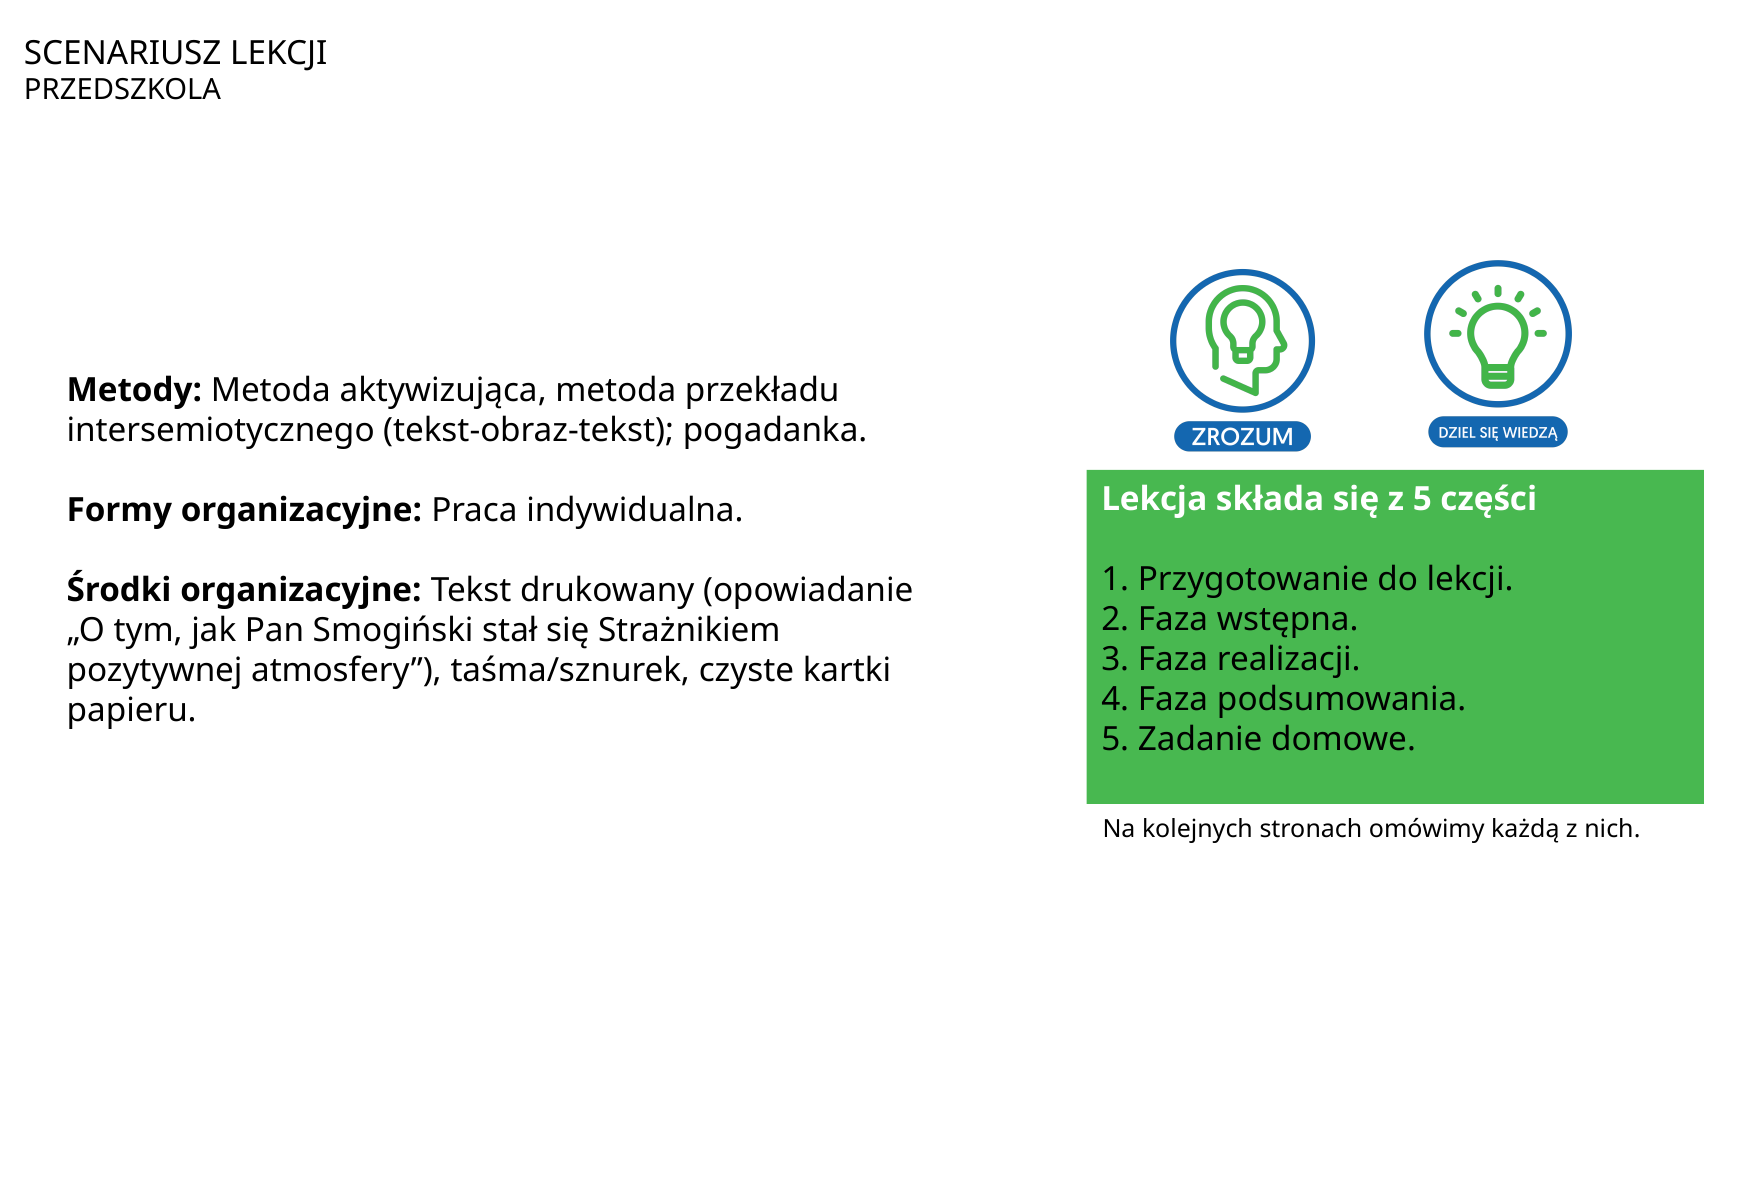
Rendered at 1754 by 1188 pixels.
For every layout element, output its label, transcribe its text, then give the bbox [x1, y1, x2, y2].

text_box Metody: Metoda aktywizująca, metoda przekładu intersemiotycznego (tekst-obraz-tekst); pogadanka. Formy organizacyjne: Praca indywidualna. Środki organizacyjne: Tekst drukowany (opowiadanie „O tym, jak Pan Smogiński stał się Strażnikiem pozytywnej atmosfery”), taśma/sznurek, czyste kartki papieru. [51, 360, 931, 735]
text_box Na kolejnych stronach omówimy każdą z nich. [1087, 804, 1706, 850]
text_box Lekcja składa się z 5 części 1. Przygotowanie do lekcji. 2. Faza wstępna. 3. Faza realizacji. 4. Faza podsumowania. 5. Zadanie domowe. [1086, 469, 1704, 804]
picture [1419, 255, 1577, 454]
picture [1165, 264, 1320, 458]
text_box SCENARIUSZ LEKCJI PRZEDSZKOLA [9, 23, 514, 114]
